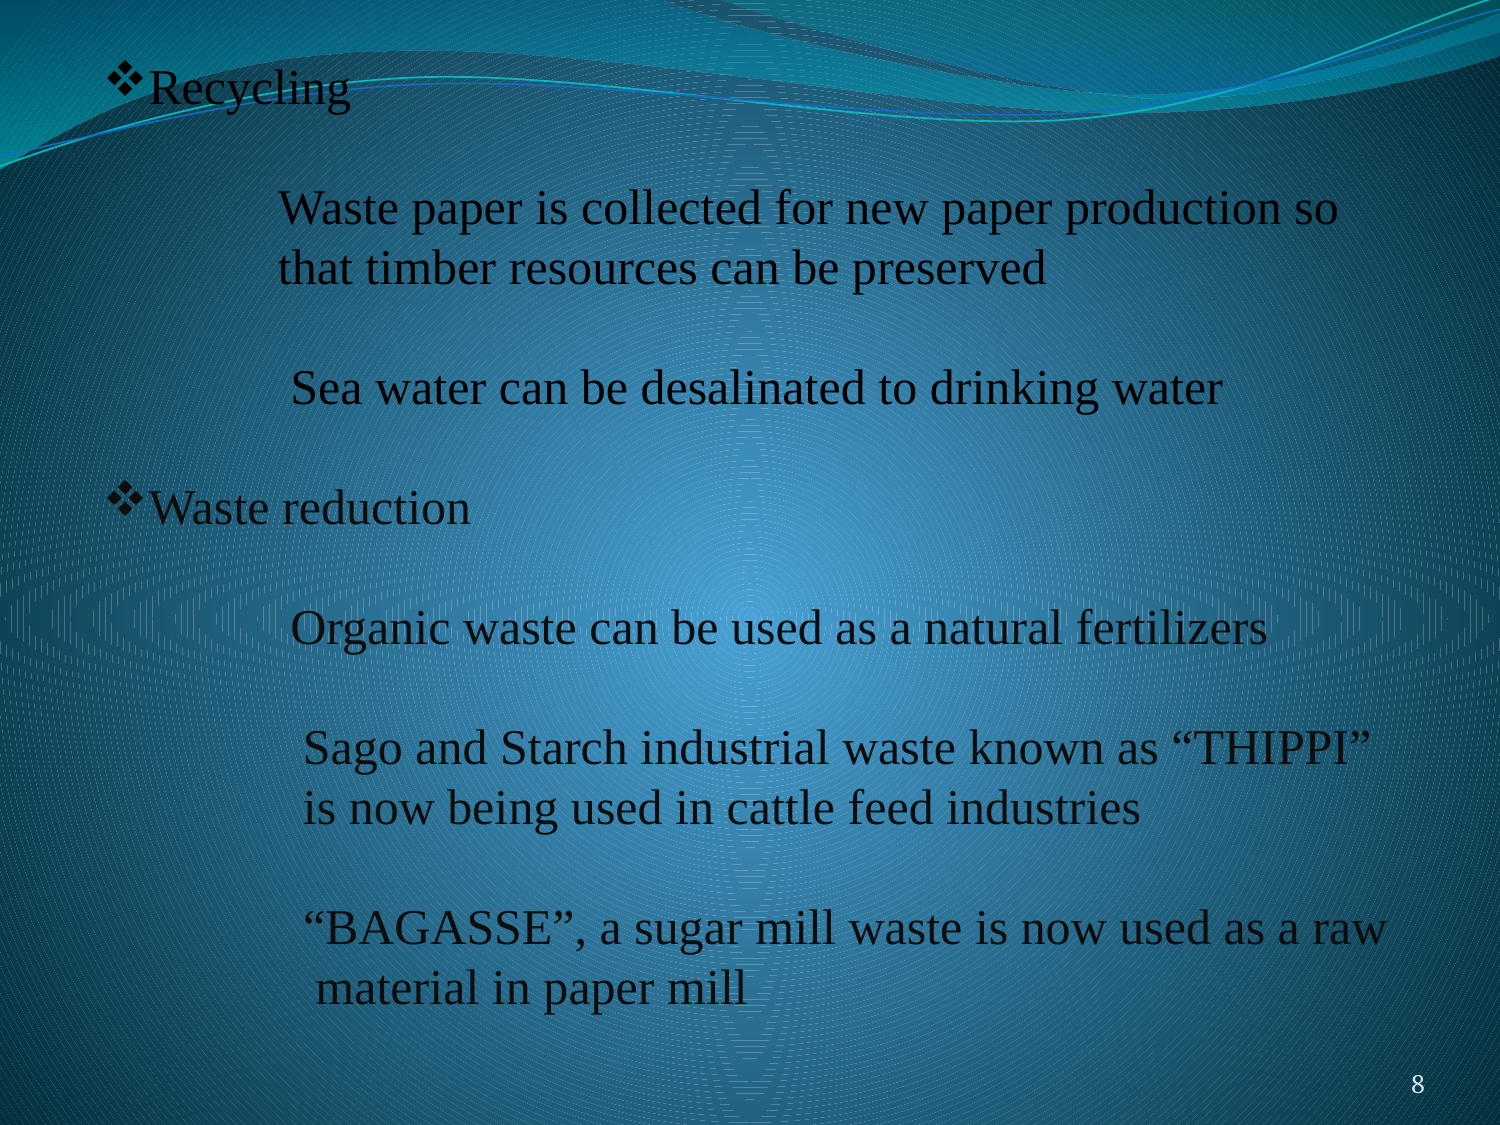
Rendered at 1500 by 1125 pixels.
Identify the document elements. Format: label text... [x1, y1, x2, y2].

text_box Recycling Waste paper is collected for new paper production so that timber resources can be preserved Sea water can be desalinated to drinking water Waste reduction Organic waste can be used as a natural fertilizers Sago and Starch industrial waste known as “THIPPI” is now being used in cattle feed industries “BAGASSE”, a sugar mill waste is now used as a raw material in paper mill [88, 46, 1416, 1067]
slide_number 8 [1299, 1042, 1425, 1103]
